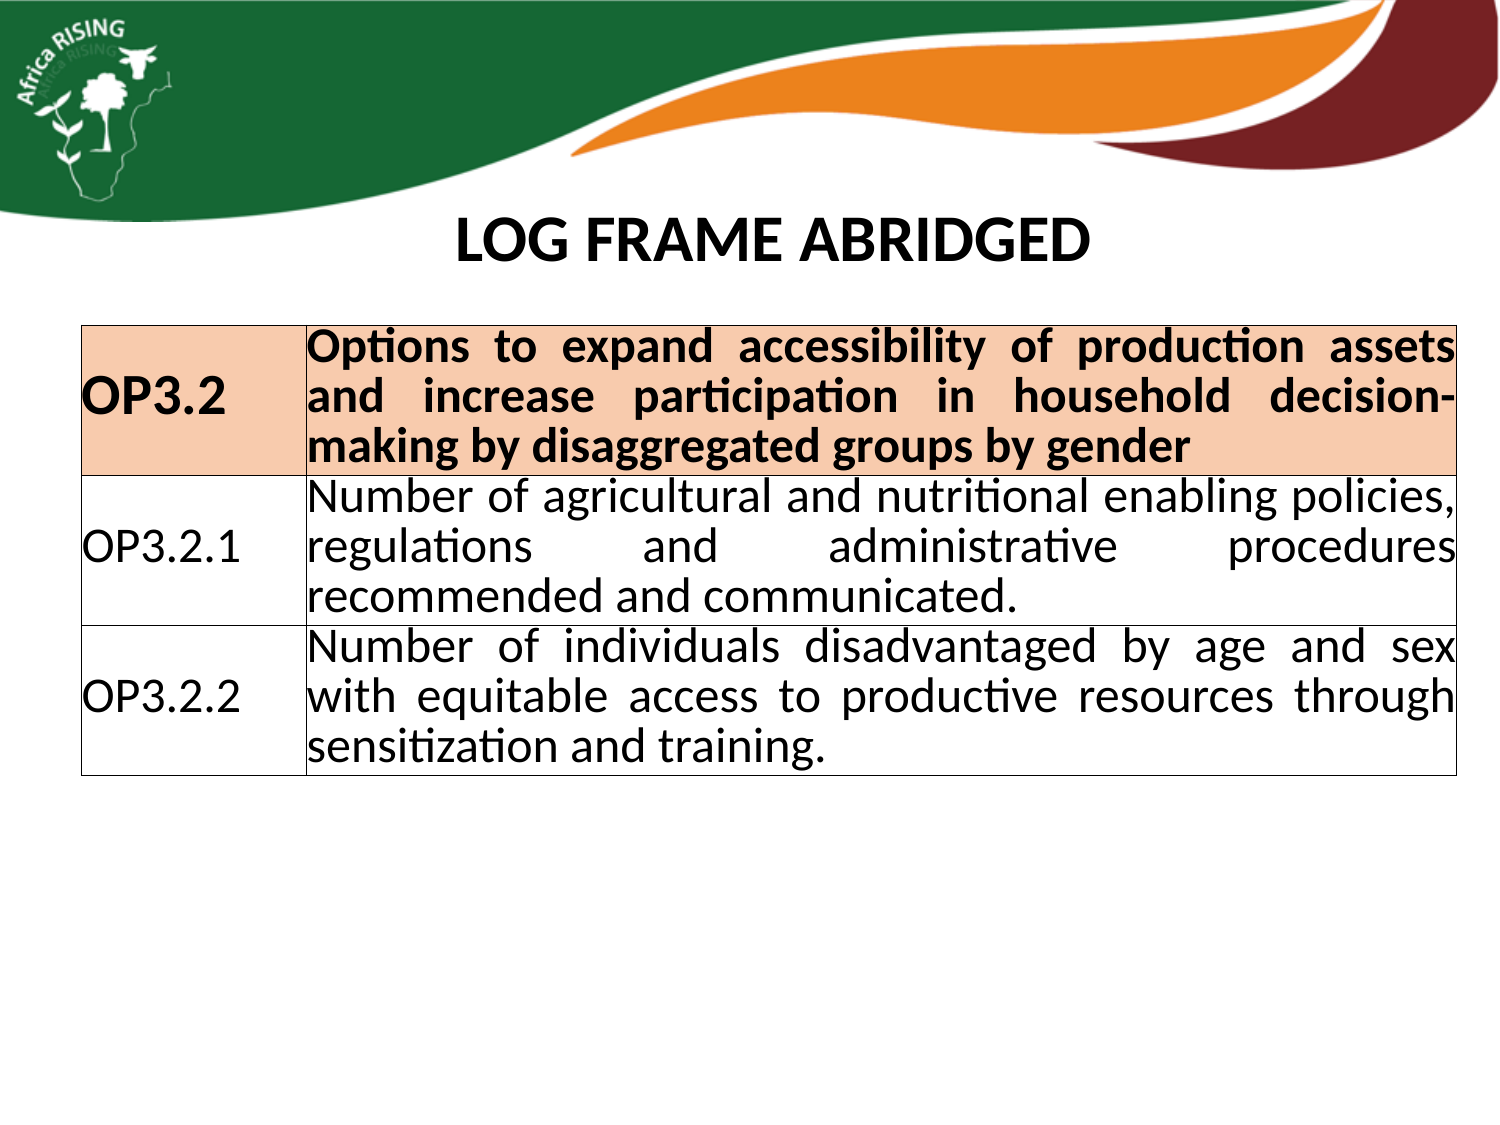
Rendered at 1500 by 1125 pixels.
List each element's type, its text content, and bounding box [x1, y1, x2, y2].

table_cell OP3.2.1 [82, 476, 306, 625]
table_cell Number of individuals disadvantaged by age and sex with equitable access to productive resources through sensitization and training. [307, 626, 1456, 775]
picture [0, 0, 1499, 222]
table_header Options to expand accessibility of production assets and increase participation in household decision-making by disaggregated groups by gender [307, 326, 1456, 475]
table_header OP3.2 [82, 326, 306, 475]
table_cell OP3.2.2 [82, 626, 306, 775]
table_cell Number of agricultural and nutritional enabling policies, regulations and administrative procedures recommended and communicated. [307, 476, 1456, 625]
text_box LOG FRAME ABRIDGED [149, 187, 1413, 288]
